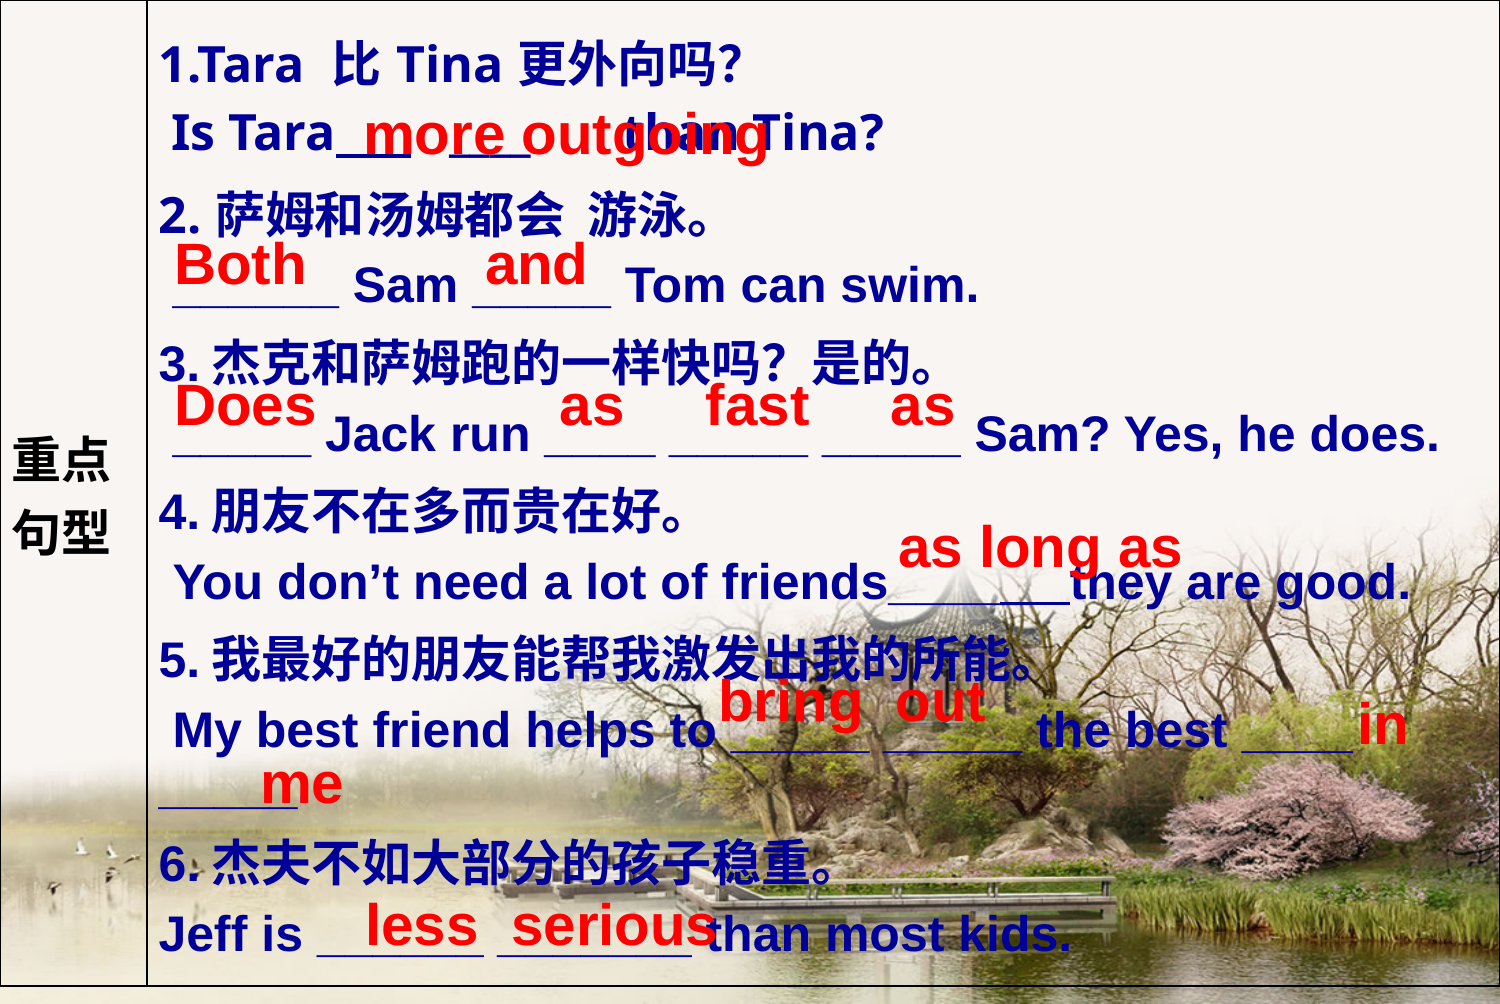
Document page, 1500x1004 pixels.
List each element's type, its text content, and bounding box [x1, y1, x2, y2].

text_box less serious [350, 879, 734, 965]
text_box me [245, 738, 360, 823]
text_box as long as [883, 502, 1199, 587]
table_header 1.Tara 比Tina更外向吗？ Is Tara ___ ____ than Tina? 2.萨姆和汤姆都会 游泳。 ______ Sam _____ Tom can swim. 3.杰克和萨姆跑的一样快吗？是的。 _____ Jack run ____ _____ _____ Sam? Yes, he does. 4.朋友不在多而贵在好。 You don’t need a lot of friends_____ they are good. 5.我最好的朋友能帮我激发出我的所能。 My best friend helps to _____ _____ the best ____ _____. 6.杰夫不如大部分的孩子稳重。 Jeff is ______ _______ than most kids. [148, 1, 1499, 985]
text_box in [1342, 679, 1424, 764]
table_header 重点 句型 [1, 1, 146, 985]
text_box bring out [703, 655, 1002, 741]
text_box more outgoing [348, 88, 833, 174]
text_box Both and [159, 218, 715, 304]
text_box Does as fast as [159, 360, 1140, 445]
picture [0, 987, 1500, 1004]
